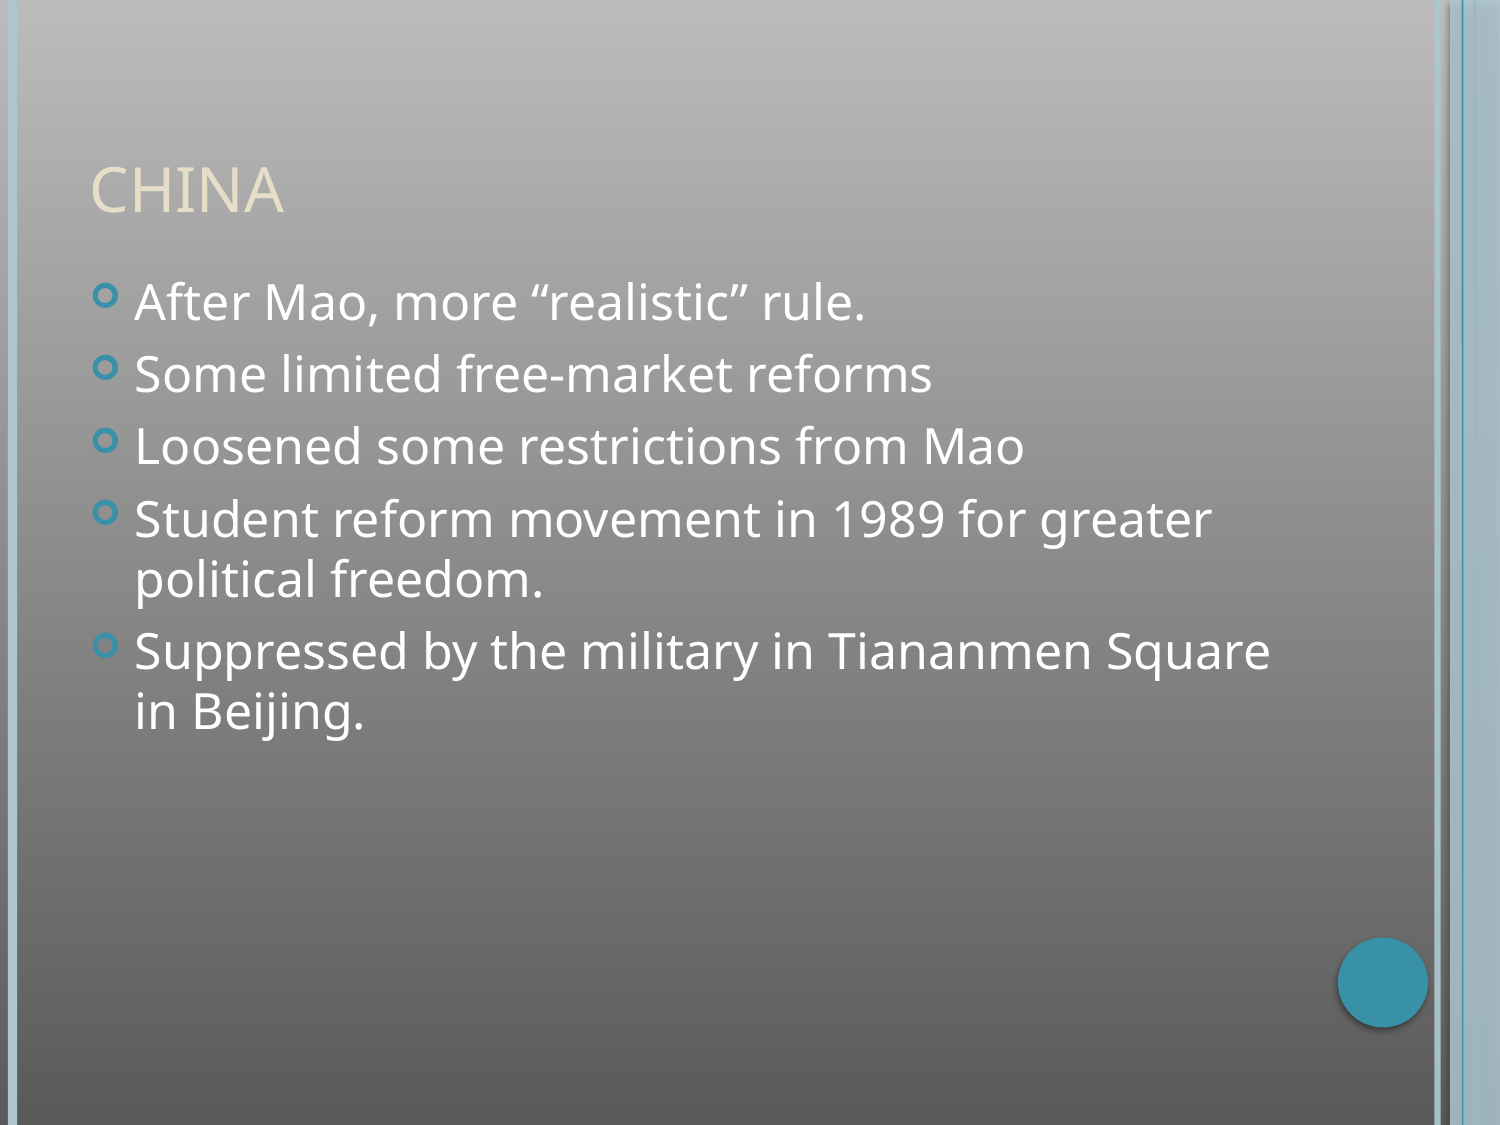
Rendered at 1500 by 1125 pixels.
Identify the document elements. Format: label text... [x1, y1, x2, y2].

title China [75, 45, 1300, 233]
list After Mao, more “realistic” rule. Some limited free-market reforms Loosened some restrictions from Mao Student reform movement in 1989 for greater political freedom. Suppressed by the military in Tiananmen Square in Beijing. [75, 262, 1300, 1062]
